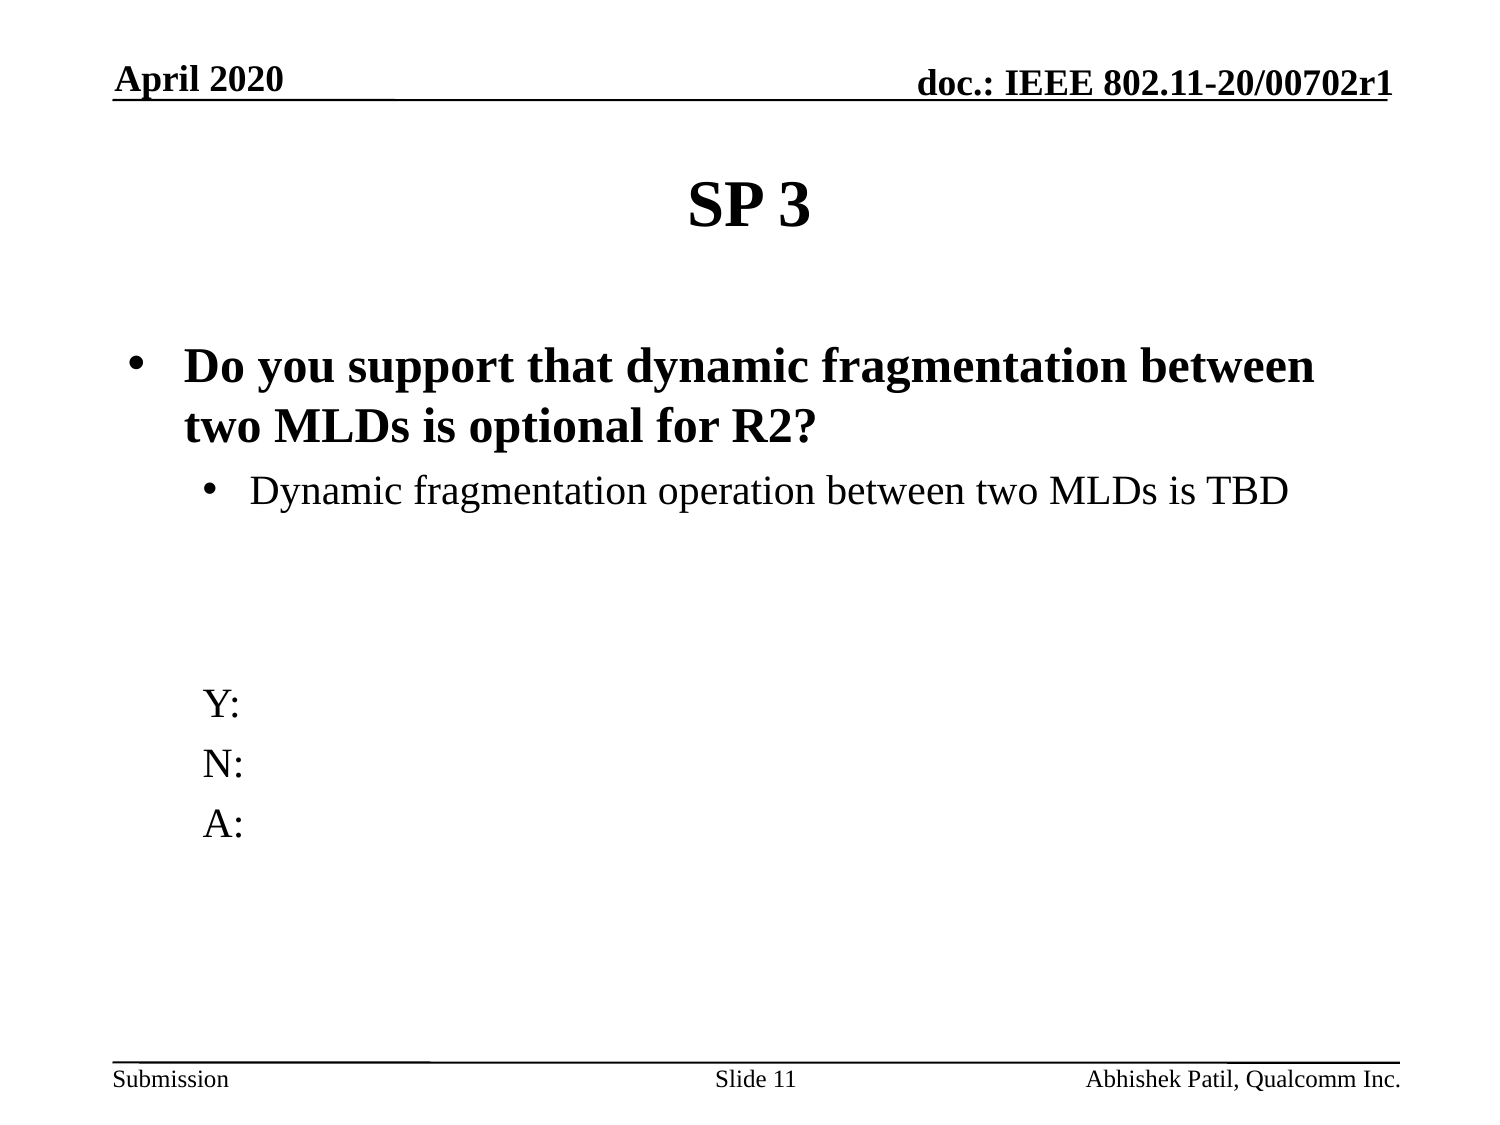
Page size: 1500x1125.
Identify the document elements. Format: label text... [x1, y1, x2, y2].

slide_number Slide 11 [712, 1061, 800, 1123]
title SP 3 [112, 112, 1388, 288]
footer Abhishek Patil, Qualcomm Inc. [878, 1061, 1402, 1093]
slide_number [114, 54, 423, 100]
list Do you support that dynamic fragmentation between two MLDs is optional for R2? Dynamic fragmentation operation between two MLDs is TBD Y: N: A: [112, 324, 1388, 1000]
